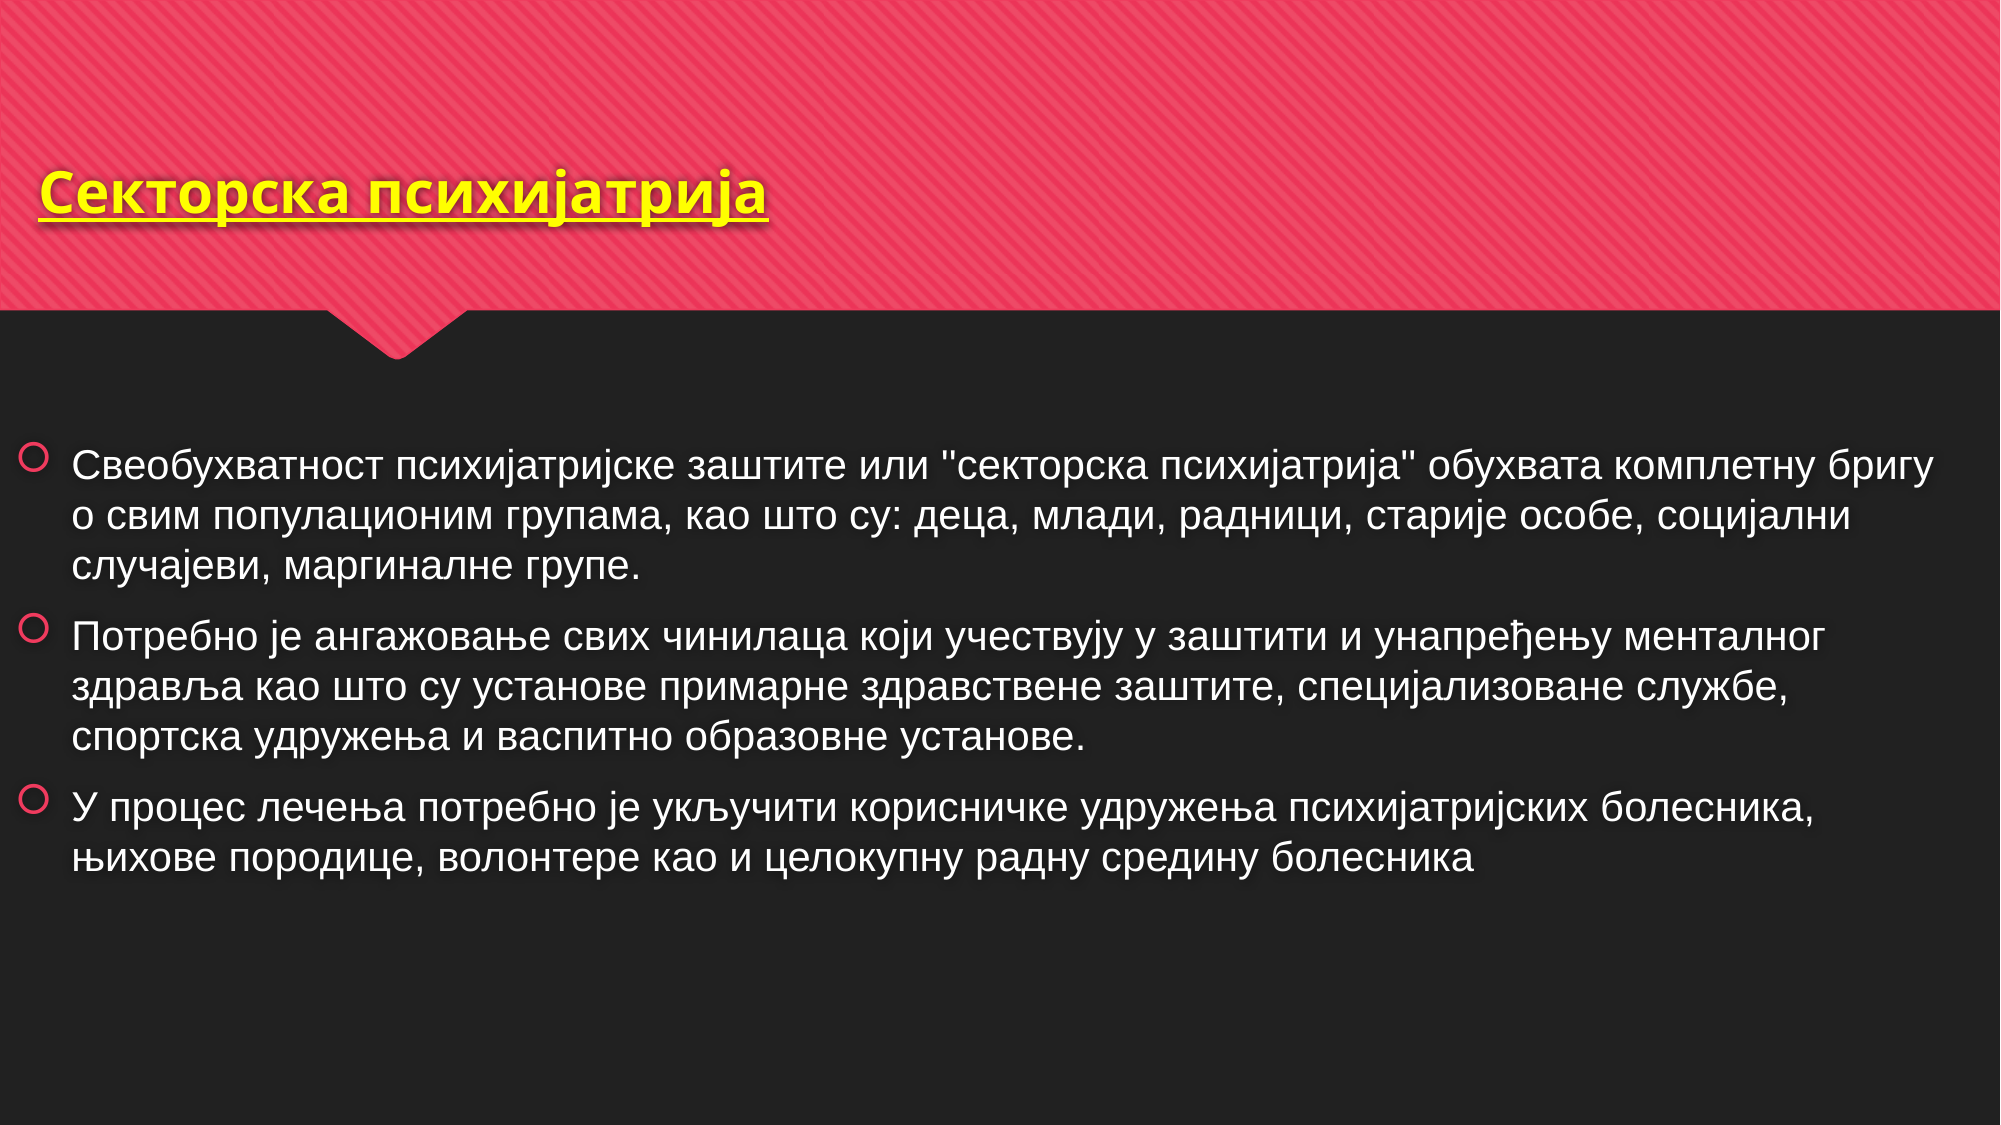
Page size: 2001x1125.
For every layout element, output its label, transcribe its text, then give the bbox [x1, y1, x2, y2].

list Свеобухватност психијатријске заштите или ''секторска психијатрија'' обухвата комплетну бригу о свим популационим групама, као што су: деца, млади, радници, старије особе, социјални случајеви, маргиналне групе. Потребно је ангажовање свих чинилаца који учествују у заштити и унапређењу менталног здравља као што су установе примарне здравствене заштите, специјализоване службе, спортска удружења и васпитно образовне установе. У процес лечења потребно је укључити корисничке удружења психијатријских болесника, њихове породице, волонтере као и целокупну радну средину болесника [0, 232, 1955, 1085]
title Секторска психијатрија [23, 73, 1978, 233]
